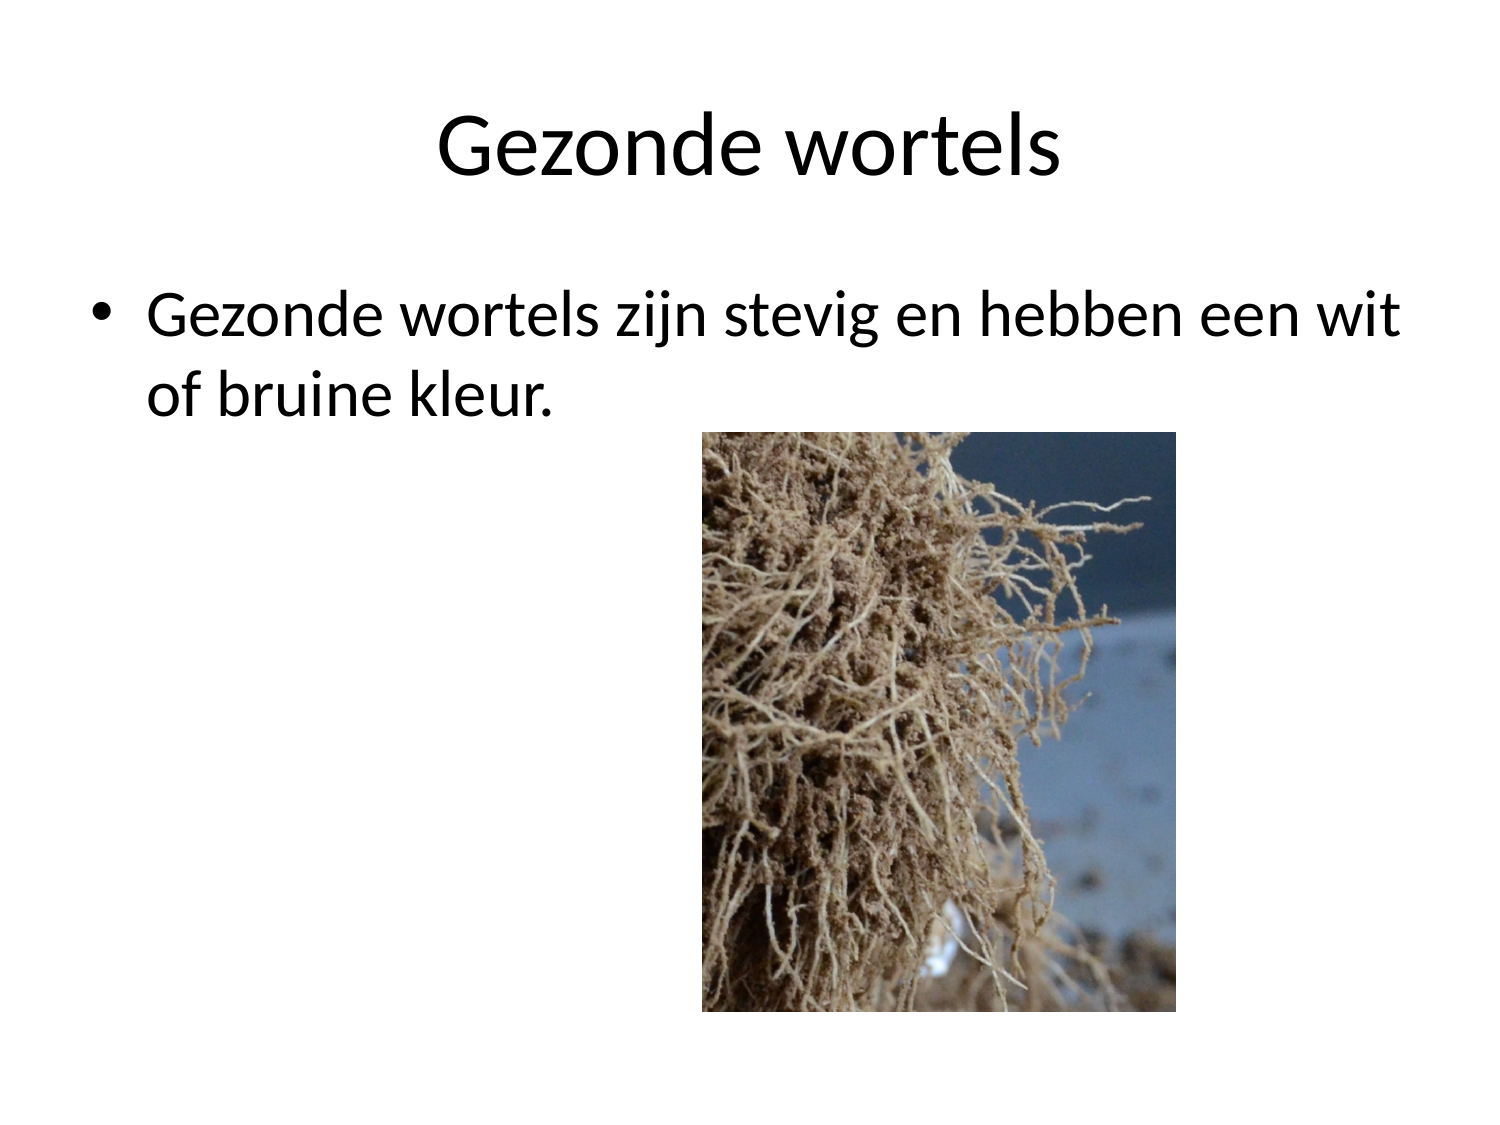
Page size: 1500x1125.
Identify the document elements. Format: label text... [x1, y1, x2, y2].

list Gezonde wortels zijn stevig en hebben een wit of bruine kleur. [75, 262, 1425, 1005]
picture [701, 432, 1176, 1012]
title Gezonde wortels [75, 45, 1425, 233]
